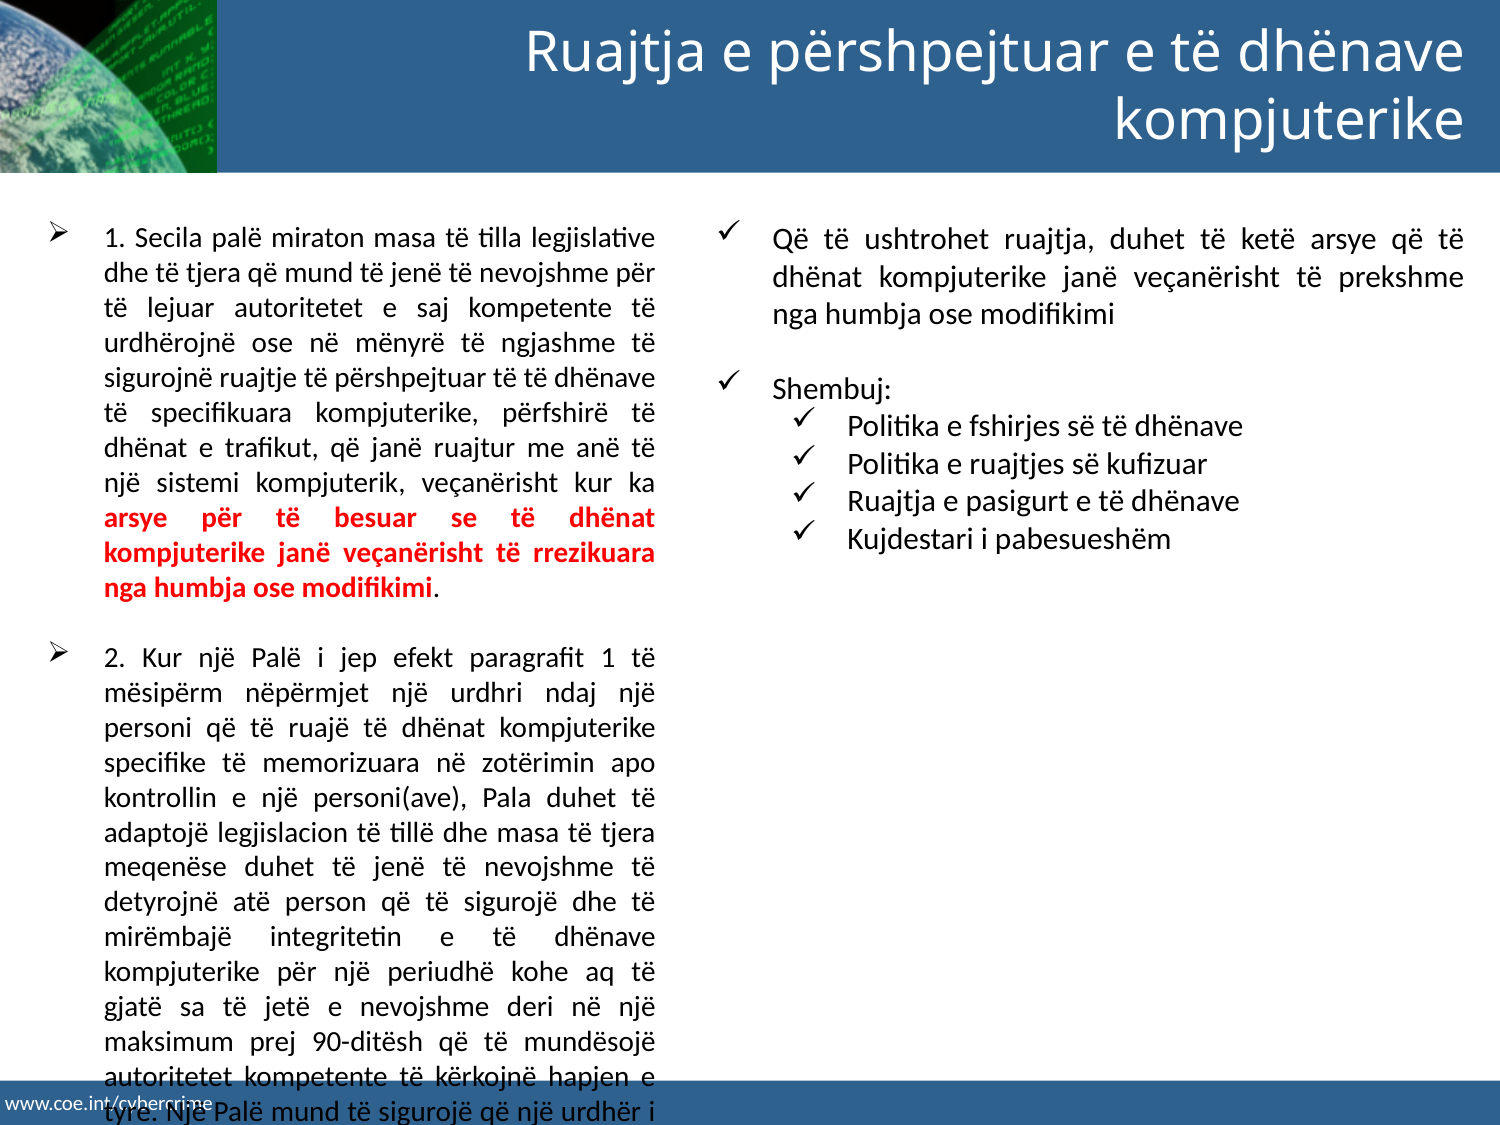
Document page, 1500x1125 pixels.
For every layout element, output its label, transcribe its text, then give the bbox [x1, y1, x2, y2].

picture [0, 0, 217, 173]
text_box 1. Secila palë miraton masa të tilla legjislative dhe të tjera që mund të jenë të nevojshme për të lejuar autoritetet e saj kompetente të urdhërojnë ose në mënyrë të ngjashme të sigurojnë ruajtje të përshpejtuar të të dhënave të specifikuara kompjuterike, përfshirë të dhënat e trafikut, që janë ruajtur me anë të një sistemi kompjuterik, veçanërisht kur ka arsye për të besuar se të dhënat kompjuterike janë veçanërisht të rrezikuara nga humbja ose modifikimi. 2. Kur një Palë i jep efekt paragrafit 1 të mësipërm nëpërmjet një urdhri ndaj një personi që të ruajë të dhënat kompjuterike specifike të memorizuara në zotërimin apo kontrollin e një personi(ave), Pala duhet të adaptojë legjislacion të tillë dhe masa të tjera meqenëse duhet të jenë të nevojshme të detyrojnë atë person që të sigurojë dhe të mirëmbajë integritetin e të dhënave kompjuterike për një periudhë kohe aq të gjatë sa të jetë e nevojshme deri në një maksimum prej 90-ditësh që të mundësojë autoritetet kompetente të kërkojnë hapjen e tyre. Një Palë mund të sigurojë që një urdhër i tillë të rinovohet herë pas here. [32, 211, 671, 1125]
text_box Ruajtja e përshpejtuar e të dhënave kompjuterike [227, 7, 1480, 158]
text_box Që të ushtrohet ruajtja, duhet të ketë arsye që të dhënat kompjuterike janë veçanërisht të prekshme nga humbja ose modifikimi Shembuj: Politika e fshirjes së të dhënave Politika e ruajtjes së kufizuar Ruajtja e pasigurt e të dhënave Kujdestari i pabesueshëm [701, 211, 1480, 563]
